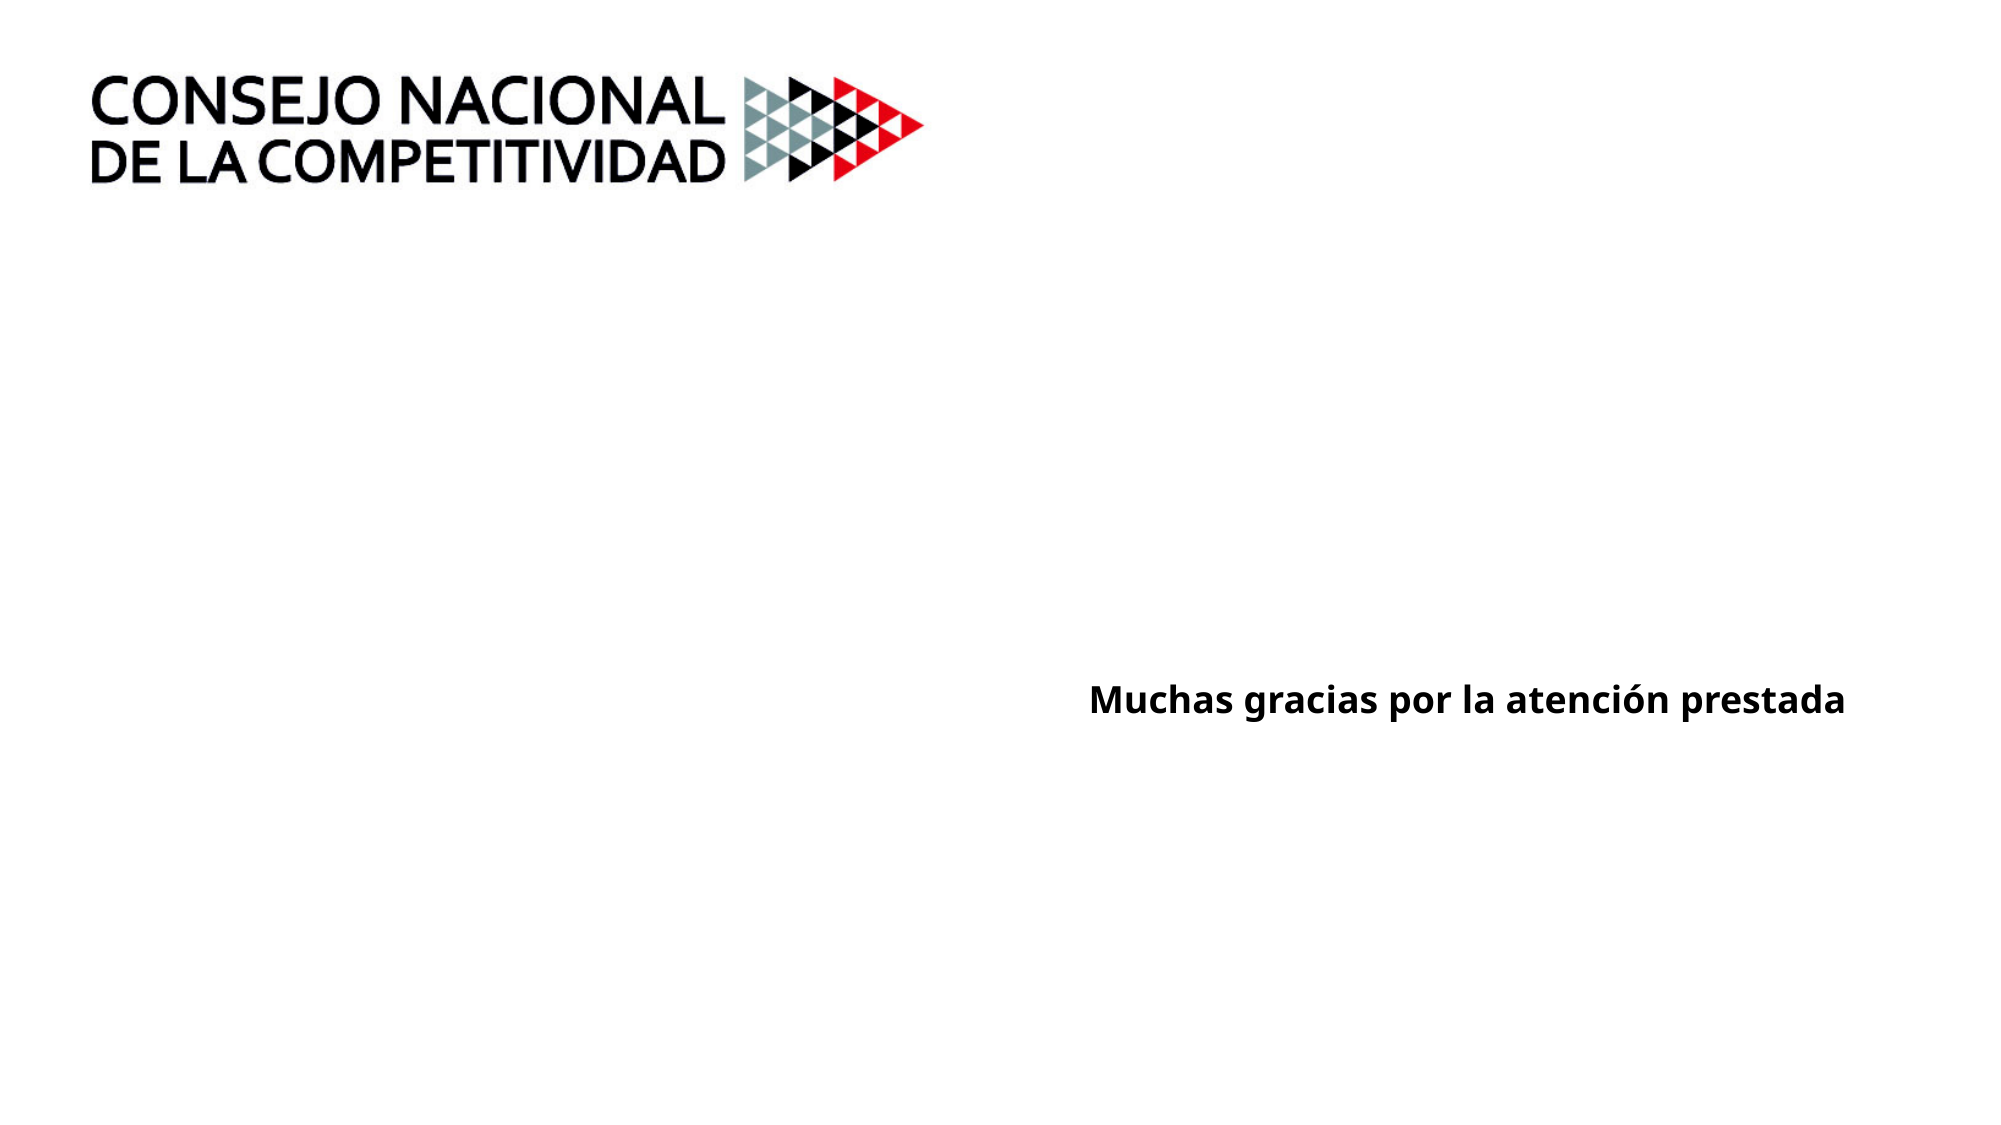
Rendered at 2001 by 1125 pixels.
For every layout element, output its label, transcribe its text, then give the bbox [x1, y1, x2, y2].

title Muchas gracias por la atención prestada [267, 668, 1863, 953]
picture [31, 54, 963, 223]
